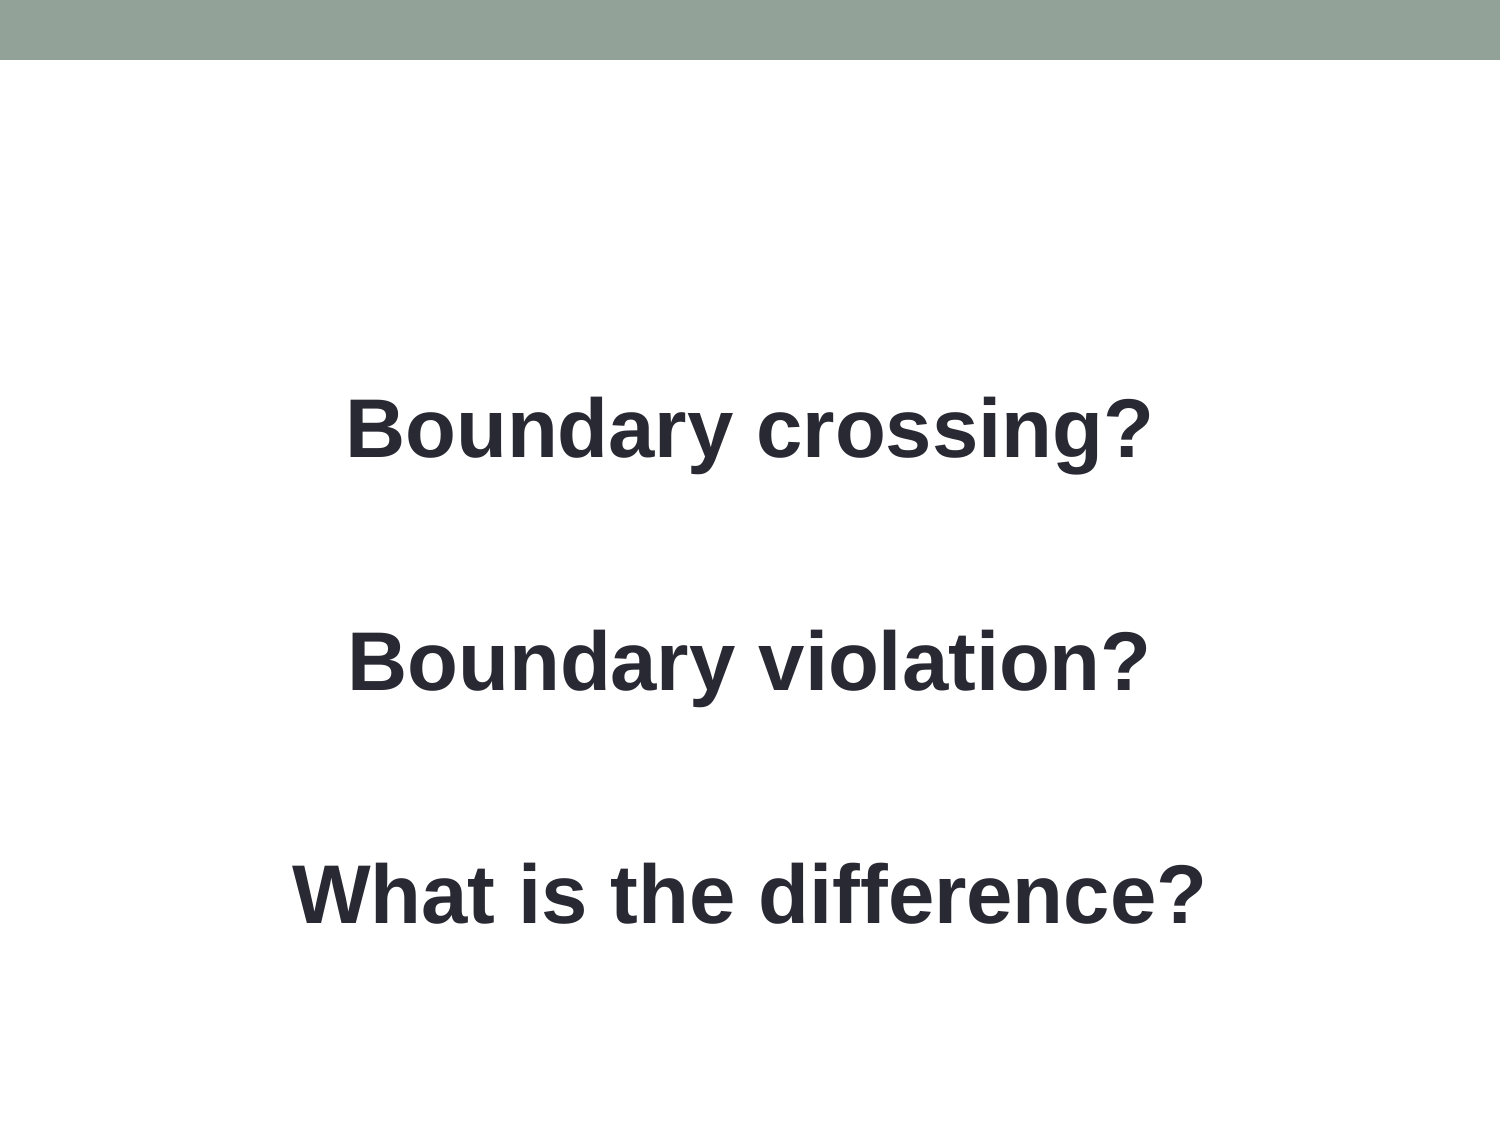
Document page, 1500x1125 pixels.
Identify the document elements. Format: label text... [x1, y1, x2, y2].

list Boundary crossing? Boundary violation? What is the difference? [75, 249, 1425, 1050]
